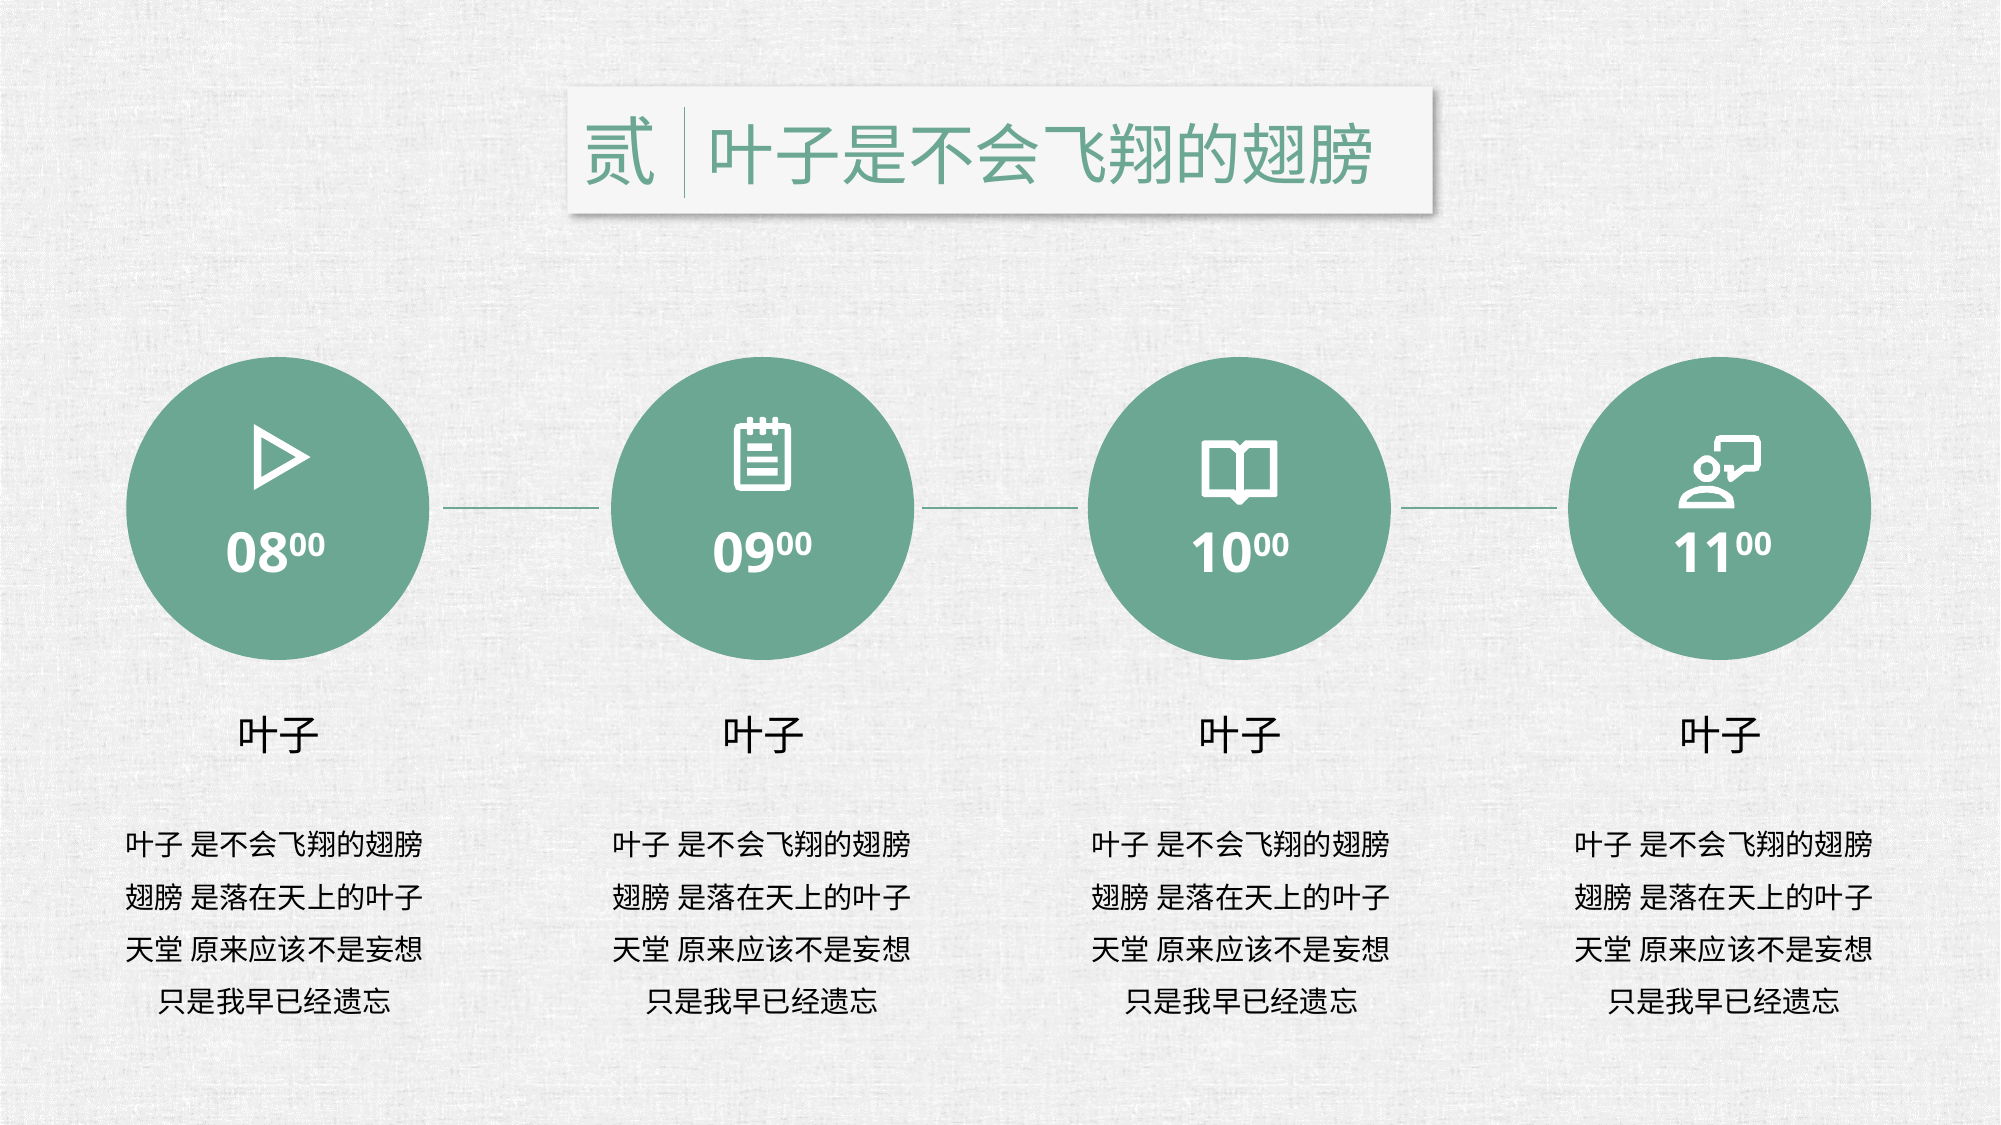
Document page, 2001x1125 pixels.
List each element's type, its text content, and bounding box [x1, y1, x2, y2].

picture [0, 0, 2001, 1125]
text_box 叶子 [585, 701, 942, 766]
text_box 叶子 [1062, 701, 1419, 766]
text_box 叶子 [1542, 701, 1899, 766]
text_box [253, 424, 311, 491]
text_box 0800 [124, 509, 428, 592]
text_box [634, 591, 891, 661]
text_box [610, 356, 915, 520]
text_box 0900 [611, 509, 915, 591]
text_box [150, 592, 405, 661]
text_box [1678, 434, 1761, 509]
text_box 1000 [1088, 509, 1392, 592]
text_box [1112, 592, 1367, 661]
text_box 叶子 [100, 701, 457, 766]
text_box 叶子 是不会飞翔的翅膀翅膀 是落在天上的叶子天堂 原来应该不是妄想只是我早已经遗忘 [1549, 801, 1899, 1027]
text_box 叶子 是不会飞翔的翅膀翅膀 是落在天上的叶子天堂 原来应该不是妄想只是我早已经遗忘 [1066, 801, 1417, 1027]
text_box 叶子 是不会飞翔的翅膀翅膀 是落在天上的叶子天堂 原来应该不是妄想只是我早已经遗忘 [99, 801, 450, 1027]
text_box [1201, 440, 1278, 505]
text_box [1087, 356, 1392, 523]
text_box [125, 356, 430, 532]
text_box [1567, 356, 1872, 536]
text_box [1592, 591, 1848, 661]
text_box 叶子 是不会飞翔的翅膀翅膀 是落在天上的叶子天堂 原来应该不是妄想只是我早已经遗忘 [587, 801, 937, 1027]
text_box 贰 叶子是不会飞翔的翅膀 [566, 85, 1434, 215]
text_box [733, 416, 792, 491]
text_box 1100 [1570, 509, 1874, 591]
